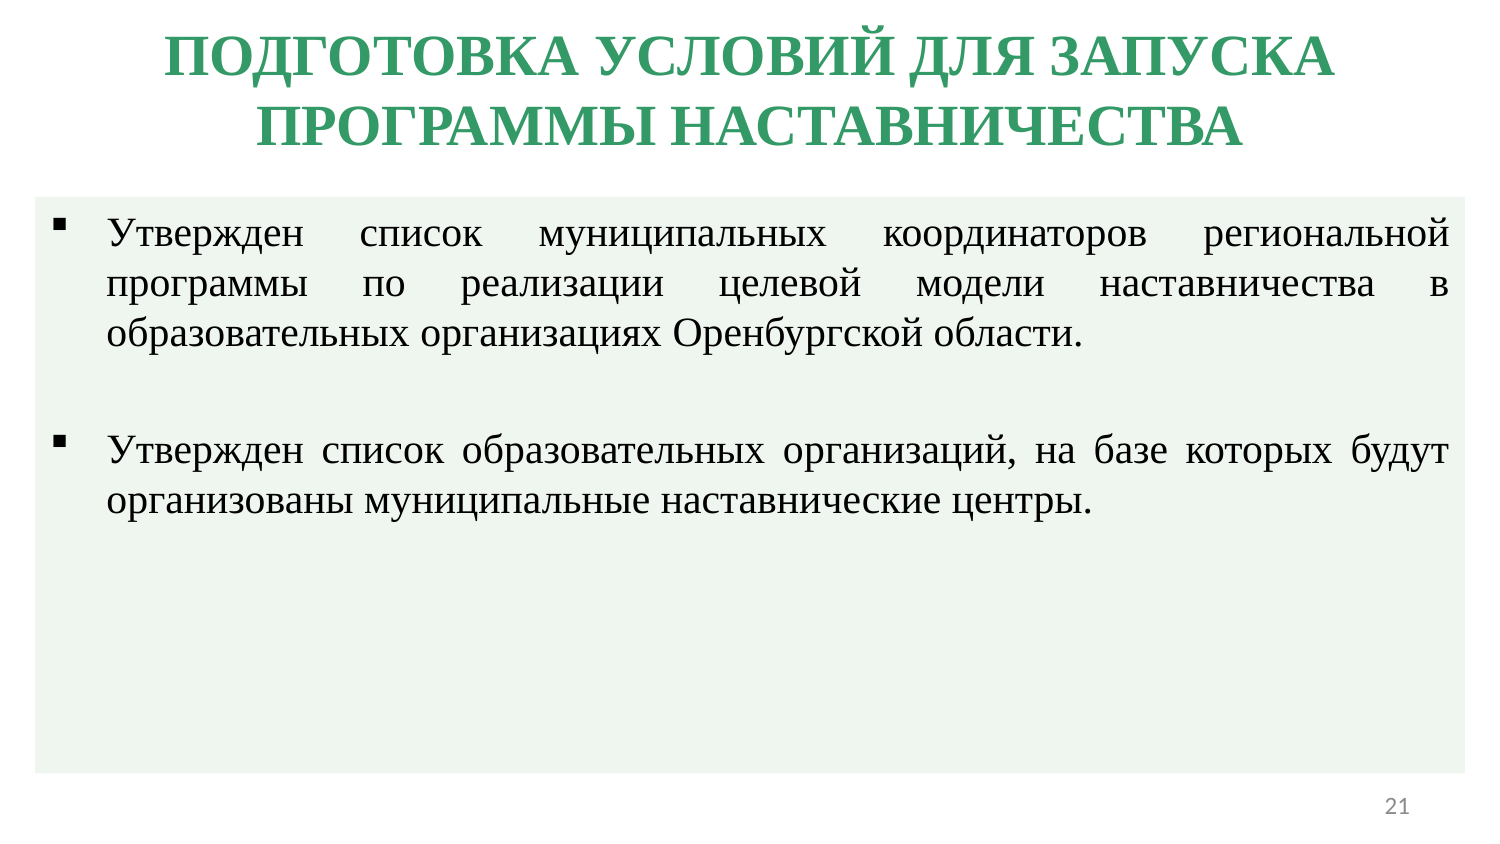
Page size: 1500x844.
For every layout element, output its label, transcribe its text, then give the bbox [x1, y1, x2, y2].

slide_number 21 [1074, 782, 1425, 827]
title ПОДГОТОВКА УСЛОВИЙ ДЛЯ ЗАПУСКА ПРОГРАММЫ НАСТАВНИЧЕСТВА [0, 0, 1500, 175]
list Утвержден список муниципальных координаторов региональной программы по реализации целевой модели наставничества в образовательных организациях Оренбургской области. Утвержден список образовательных организаций, на базе которых будут организованы муниципальные наставнические центры. [35, 196, 1465, 774]
